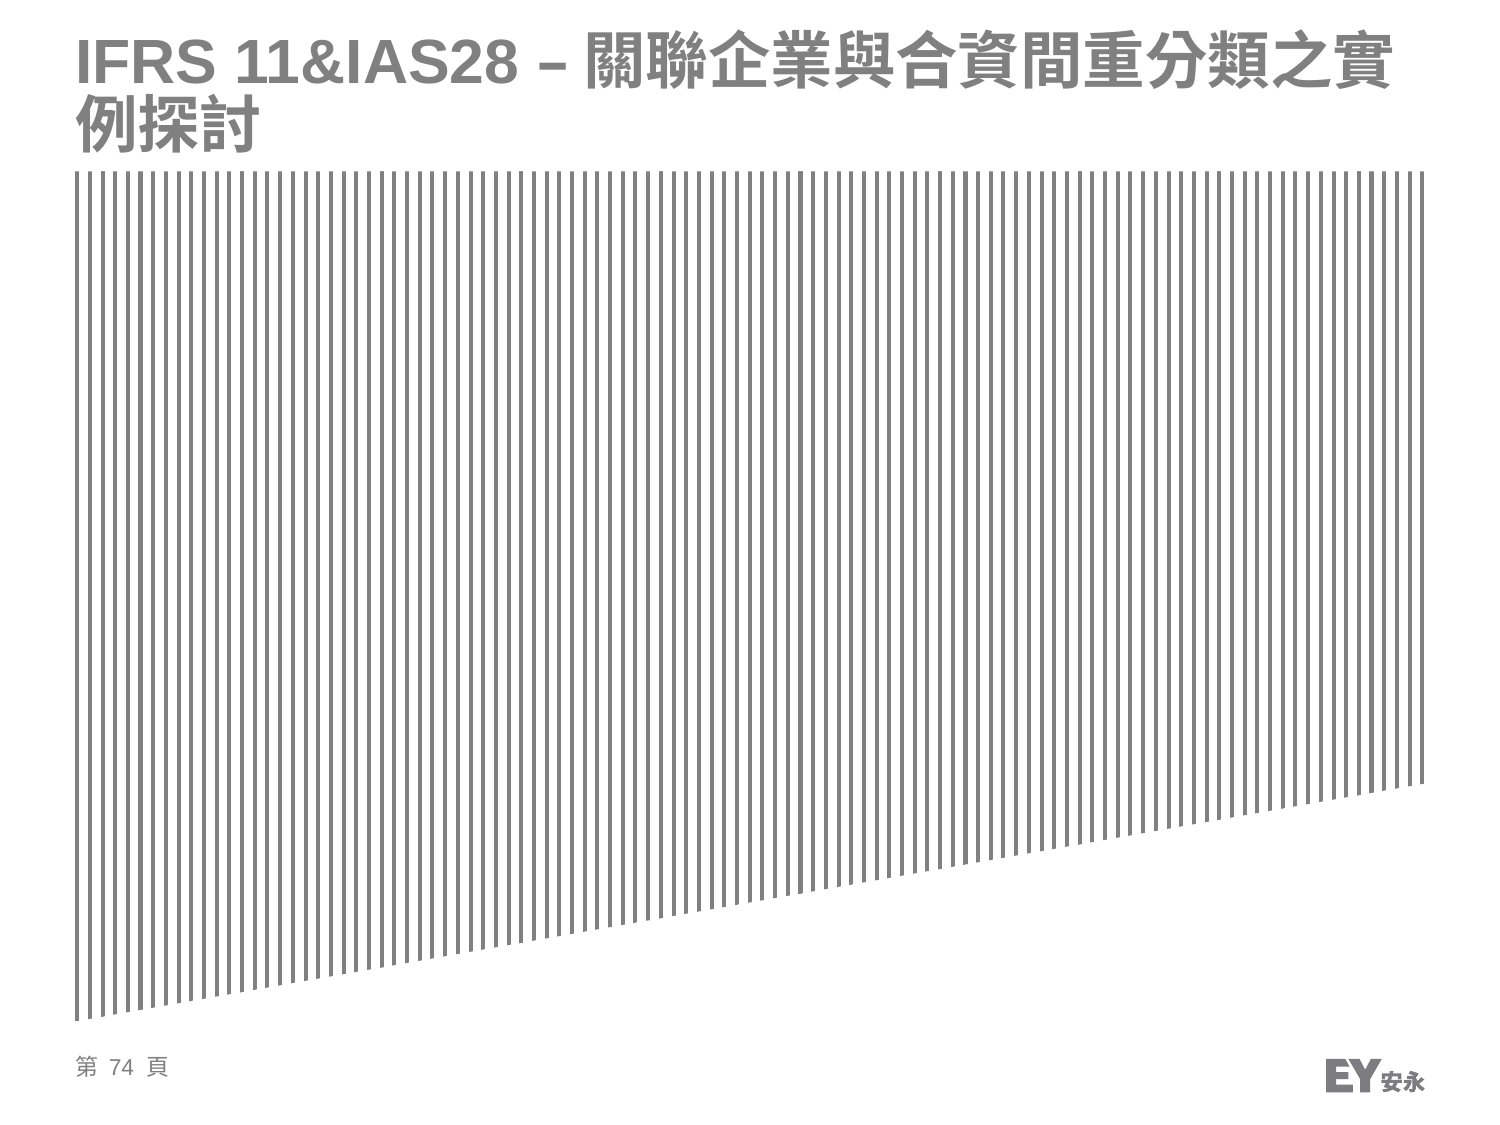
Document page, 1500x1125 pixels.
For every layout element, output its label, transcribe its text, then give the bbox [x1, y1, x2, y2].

title IFRS 11&IAS28 –關聯企業與合資間重分類之實例探討 [74, 32, 1426, 166]
